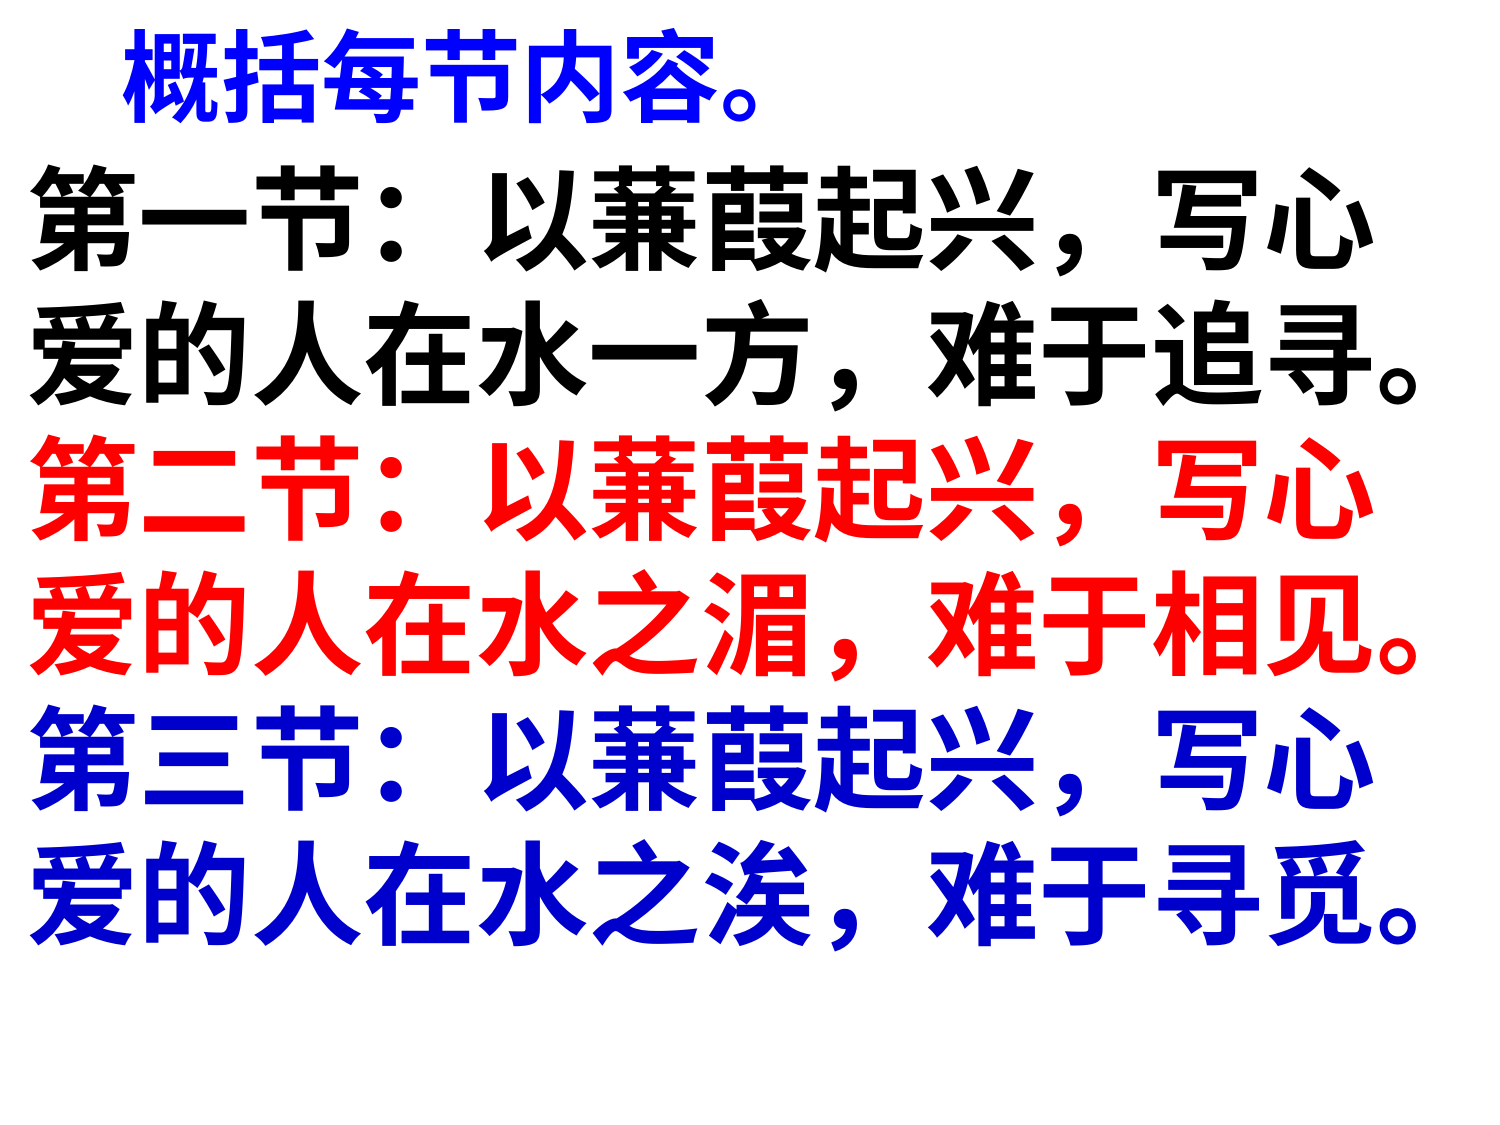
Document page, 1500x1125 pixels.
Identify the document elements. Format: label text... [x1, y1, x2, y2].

text_box 概括每节内容。 [29, 7, 1412, 141]
text_box 第一节：以蒹葭起兴，写心爱的人在水一方，难于追寻。 第二节：以蒹葭起兴，写心爱的人在水之湄，难于相见。 第三节：以蒹葭起兴，写心爱的人在水之涘，难于寻觅。 [11, 141, 1483, 967]
